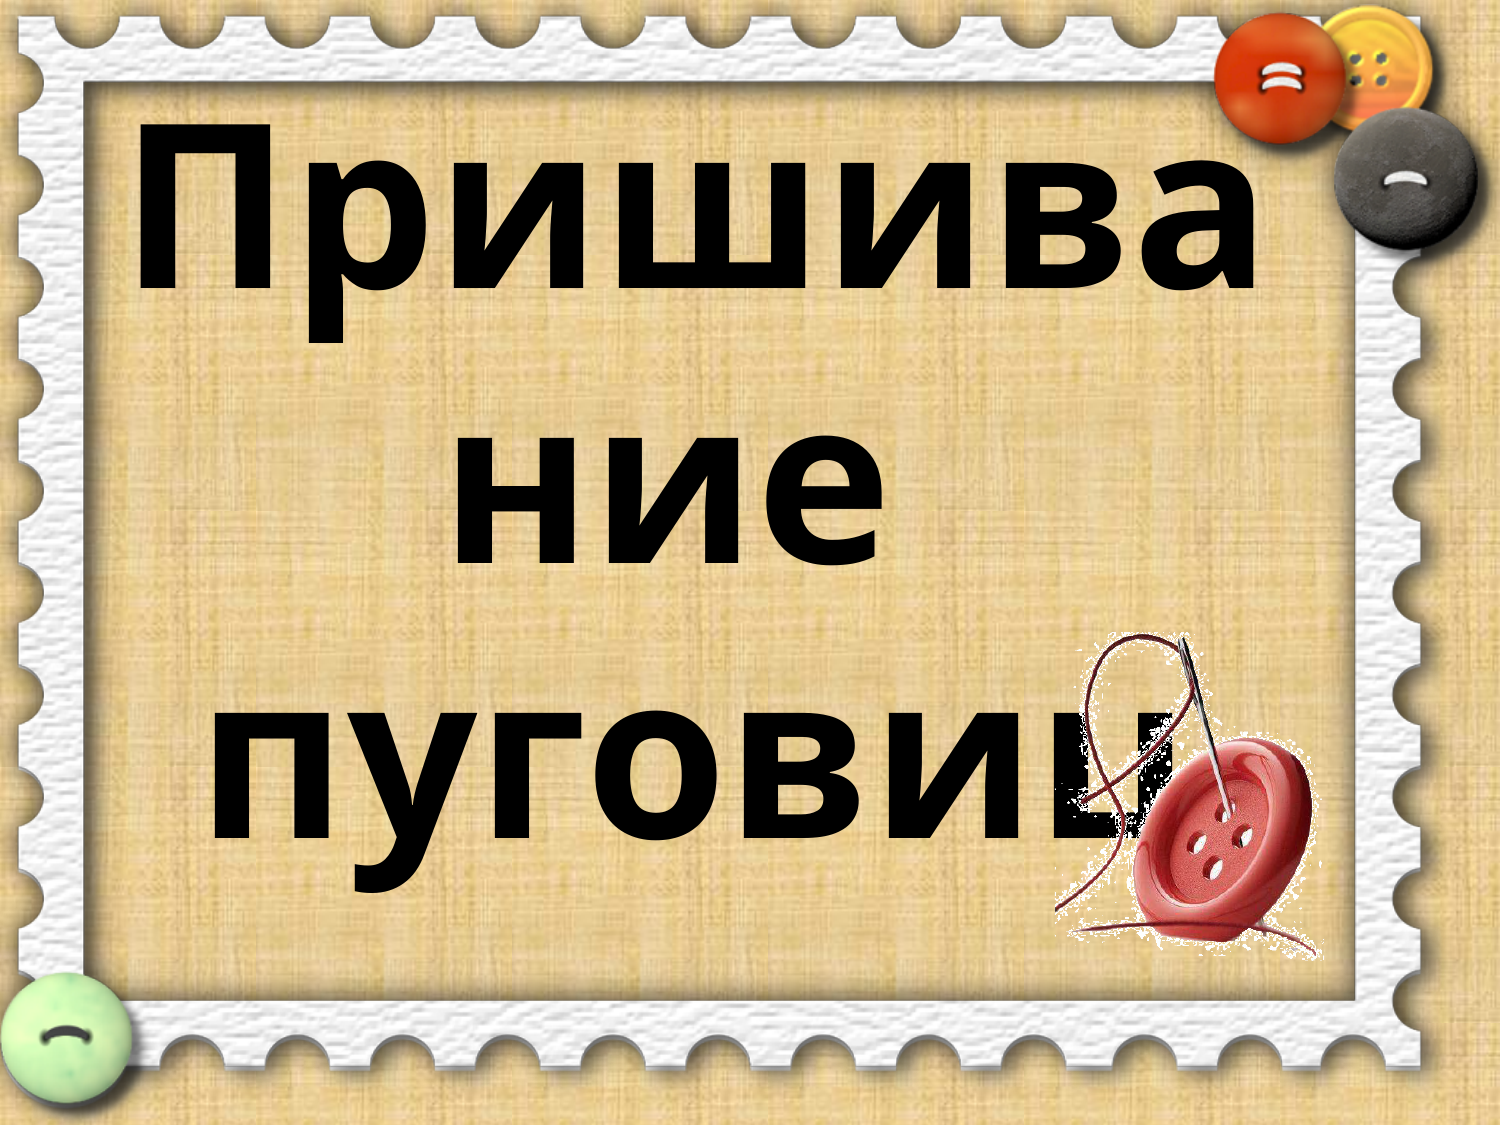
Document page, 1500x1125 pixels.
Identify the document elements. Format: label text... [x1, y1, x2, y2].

picture [0, 0, 1500, 1125]
title Пришивание пуговиц [58, 351, 1334, 593]
